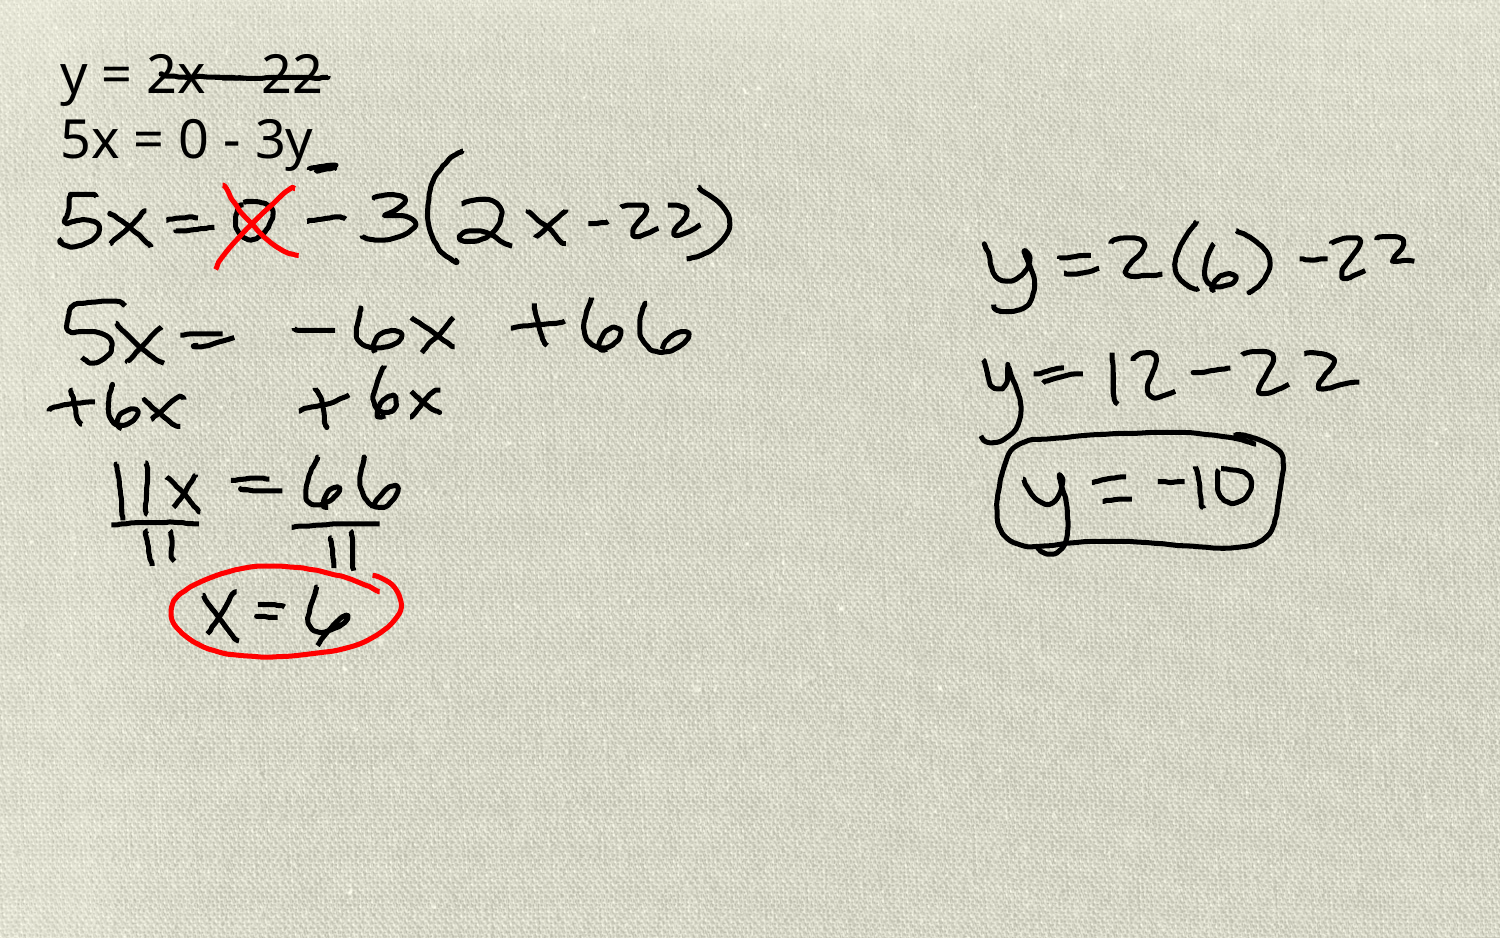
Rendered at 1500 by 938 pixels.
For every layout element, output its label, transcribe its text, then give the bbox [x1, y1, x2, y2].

text_box [144, 530, 154, 566]
text_box [686, 186, 731, 260]
text_box [410, 389, 441, 418]
text_box [111, 521, 200, 526]
text_box [115, 463, 124, 521]
text_box [548, 227, 566, 245]
text_box [165, 476, 183, 494]
text_box [143, 398, 160, 413]
text_box [234, 209, 250, 235]
text_box [74, 406, 82, 425]
text_box [264, 212, 274, 227]
text_box [126, 326, 163, 363]
text_box [246, 230, 261, 241]
text_box [256, 222, 299, 257]
text_box [160, 73, 329, 80]
text_box [458, 198, 513, 247]
text_box [65, 300, 126, 364]
text_box [144, 462, 149, 516]
text_box [438, 336, 455, 348]
text_box [150, 395, 185, 421]
text_box [305, 456, 341, 509]
text_box [588, 220, 609, 225]
text_box [59, 193, 101, 248]
text_box [308, 164, 337, 172]
text_box [192, 336, 235, 348]
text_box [980, 221, 1415, 555]
text_box [293, 328, 336, 332]
text_box [410, 316, 437, 336]
text_box [320, 406, 328, 429]
text_box [184, 494, 201, 513]
text_box [172, 474, 197, 508]
text_box [169, 530, 176, 562]
text_box [639, 302, 690, 354]
text_box [239, 487, 283, 492]
text_box [361, 193, 417, 241]
text_box [421, 317, 454, 354]
text_box [425, 403, 440, 412]
text_box [141, 346, 165, 364]
text_box [166, 216, 199, 222]
text_box [538, 326, 548, 347]
text_box [230, 477, 270, 482]
text_box [291, 522, 380, 529]
title y = 2x – 22 5x = 0 - 3y [45, 31, 1455, 177]
text_box [48, 401, 95, 412]
text_box [69, 389, 76, 402]
text_box [298, 394, 350, 412]
text_box [129, 227, 152, 248]
text_box [115, 322, 142, 348]
text_box [170, 565, 403, 658]
text_box [582, 297, 622, 351]
text_box [109, 210, 147, 245]
text_box [426, 150, 463, 264]
text_box [349, 530, 355, 571]
text_box [510, 320, 566, 329]
text_box [107, 383, 139, 430]
text_box [175, 226, 215, 232]
text_box [307, 216, 347, 223]
text_box [620, 204, 659, 238]
text_box [109, 212, 129, 227]
text_box [329, 537, 335, 569]
text_box [533, 303, 541, 323]
text_box [222, 184, 257, 223]
text_box [667, 204, 692, 237]
text_box [358, 456, 400, 509]
text_box [355, 307, 403, 353]
text_box [527, 210, 547, 227]
text_box [214, 186, 296, 270]
text_box [243, 200, 269, 216]
text_box [534, 209, 567, 239]
text_box [160, 413, 181, 428]
text_box [314, 387, 324, 404]
text_box [410, 390, 423, 402]
text_box [372, 365, 398, 418]
